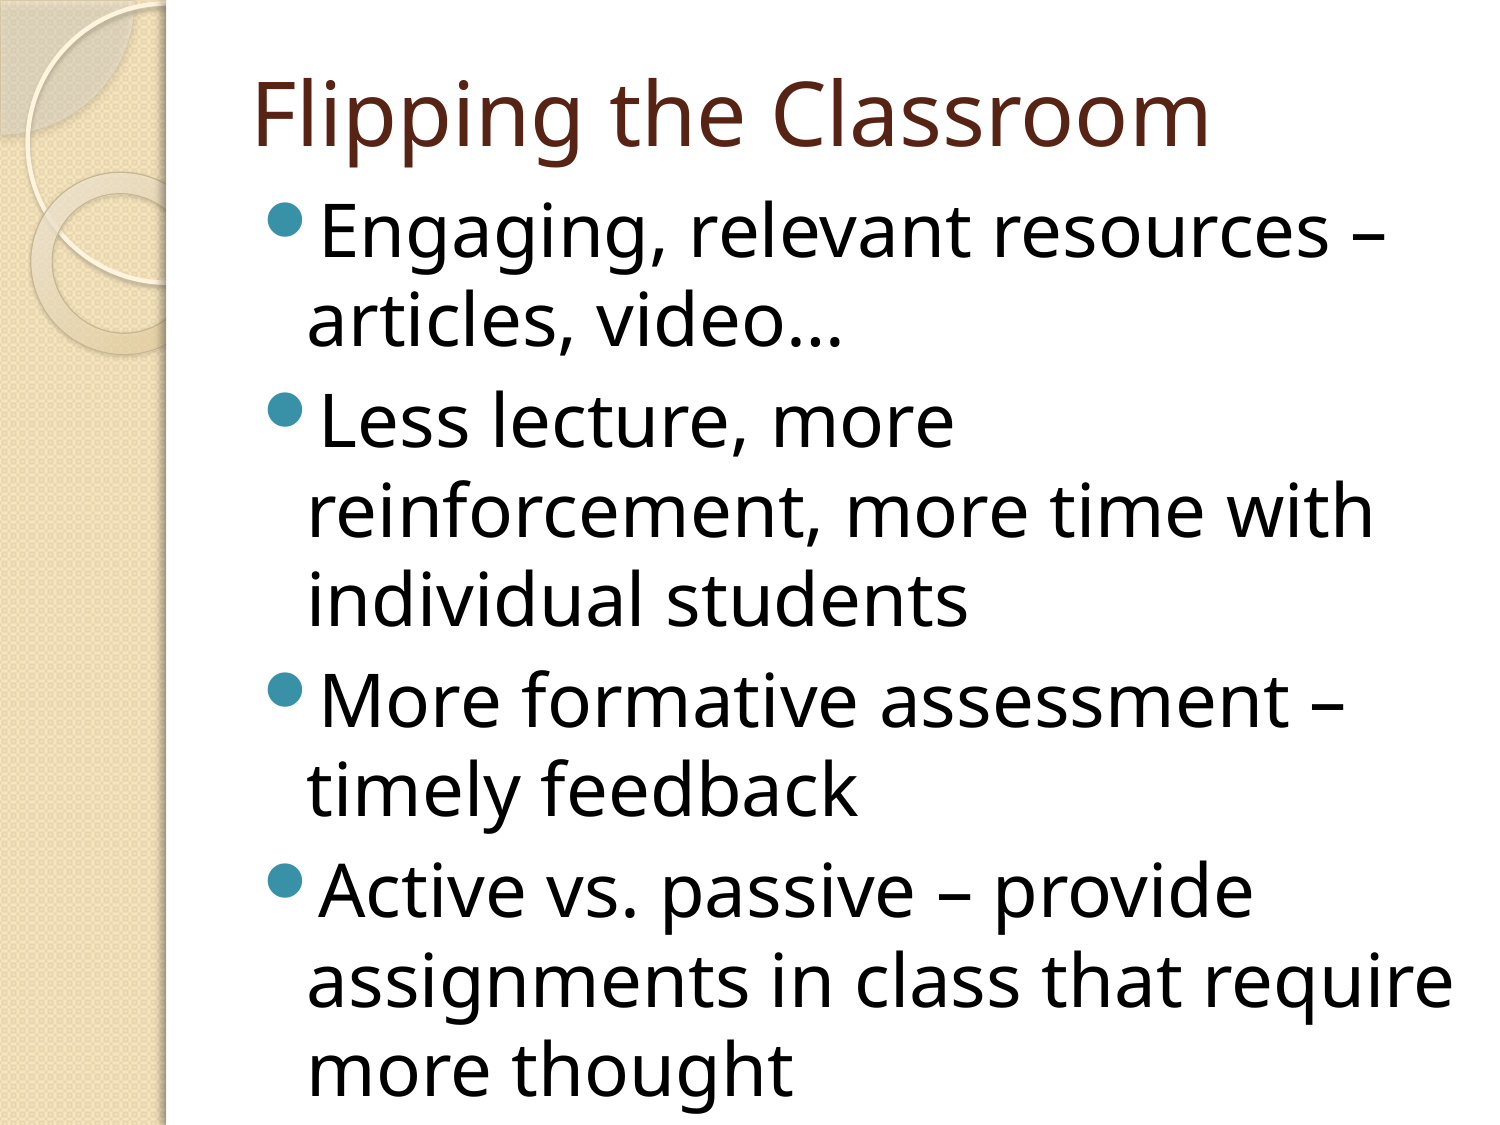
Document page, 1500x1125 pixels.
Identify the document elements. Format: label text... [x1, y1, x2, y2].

title Flipping the Classroom [235, 45, 1466, 175]
list Engaging, relevant resources – articles, video… Less lecture, more reinforcement, more time with individual students More formative assessment – timely feedback Active vs. passive – provide assignments in class that require more thought [235, 175, 1500, 1125]
